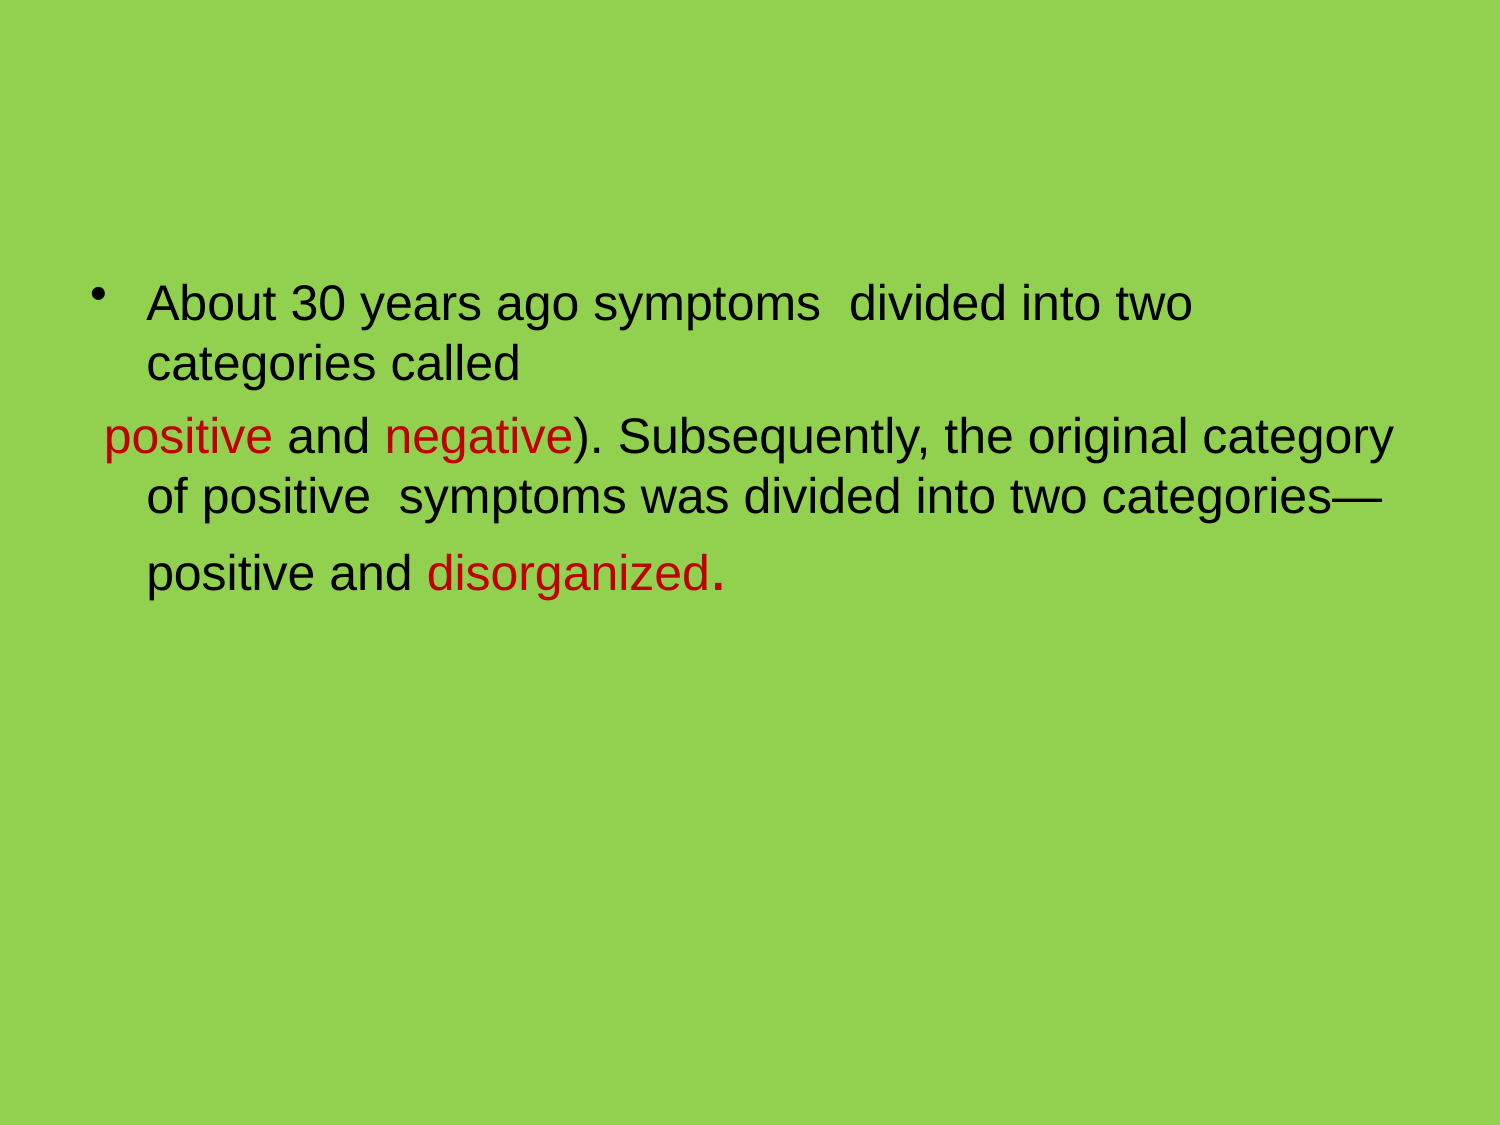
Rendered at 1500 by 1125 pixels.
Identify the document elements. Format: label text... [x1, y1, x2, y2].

list About 30 years ago symptoms divided into two categories called positive and negative). Subsequently, the original category of positive symptoms was divided into two categories—positive and disorganized. [75, 262, 1425, 1005]
